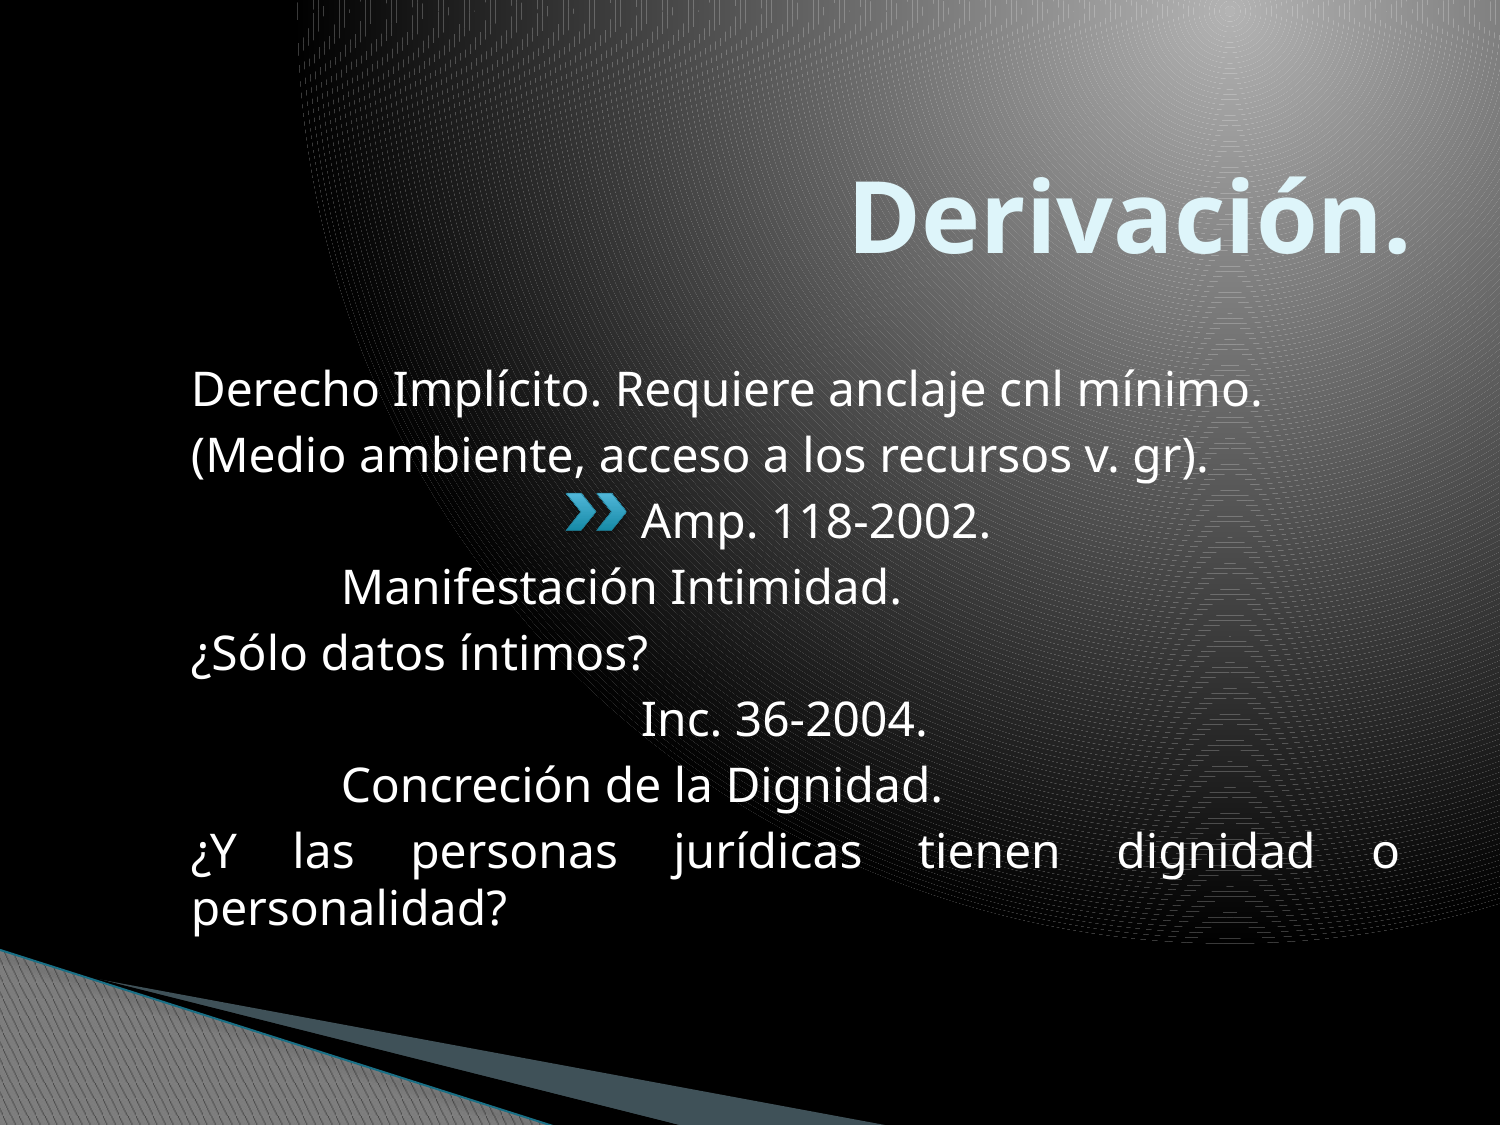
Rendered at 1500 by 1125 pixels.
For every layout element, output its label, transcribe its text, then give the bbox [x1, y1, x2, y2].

picture [0, 952, 543, 1125]
title Derivación. [152, 105, 1428, 282]
list Derecho Implícito. Requiere anclaje cnl mínimo. (Medio ambiente, acceso a los recursos v. gr). Amp. 118-2002. Manifestación Intimidad. ¿Sólo datos íntimos? Inc. 36-2004. Concreción de la Dignidad. ¿Y las personas jurídicas tienen dignidad o personalidad? [175, 351, 1417, 985]
